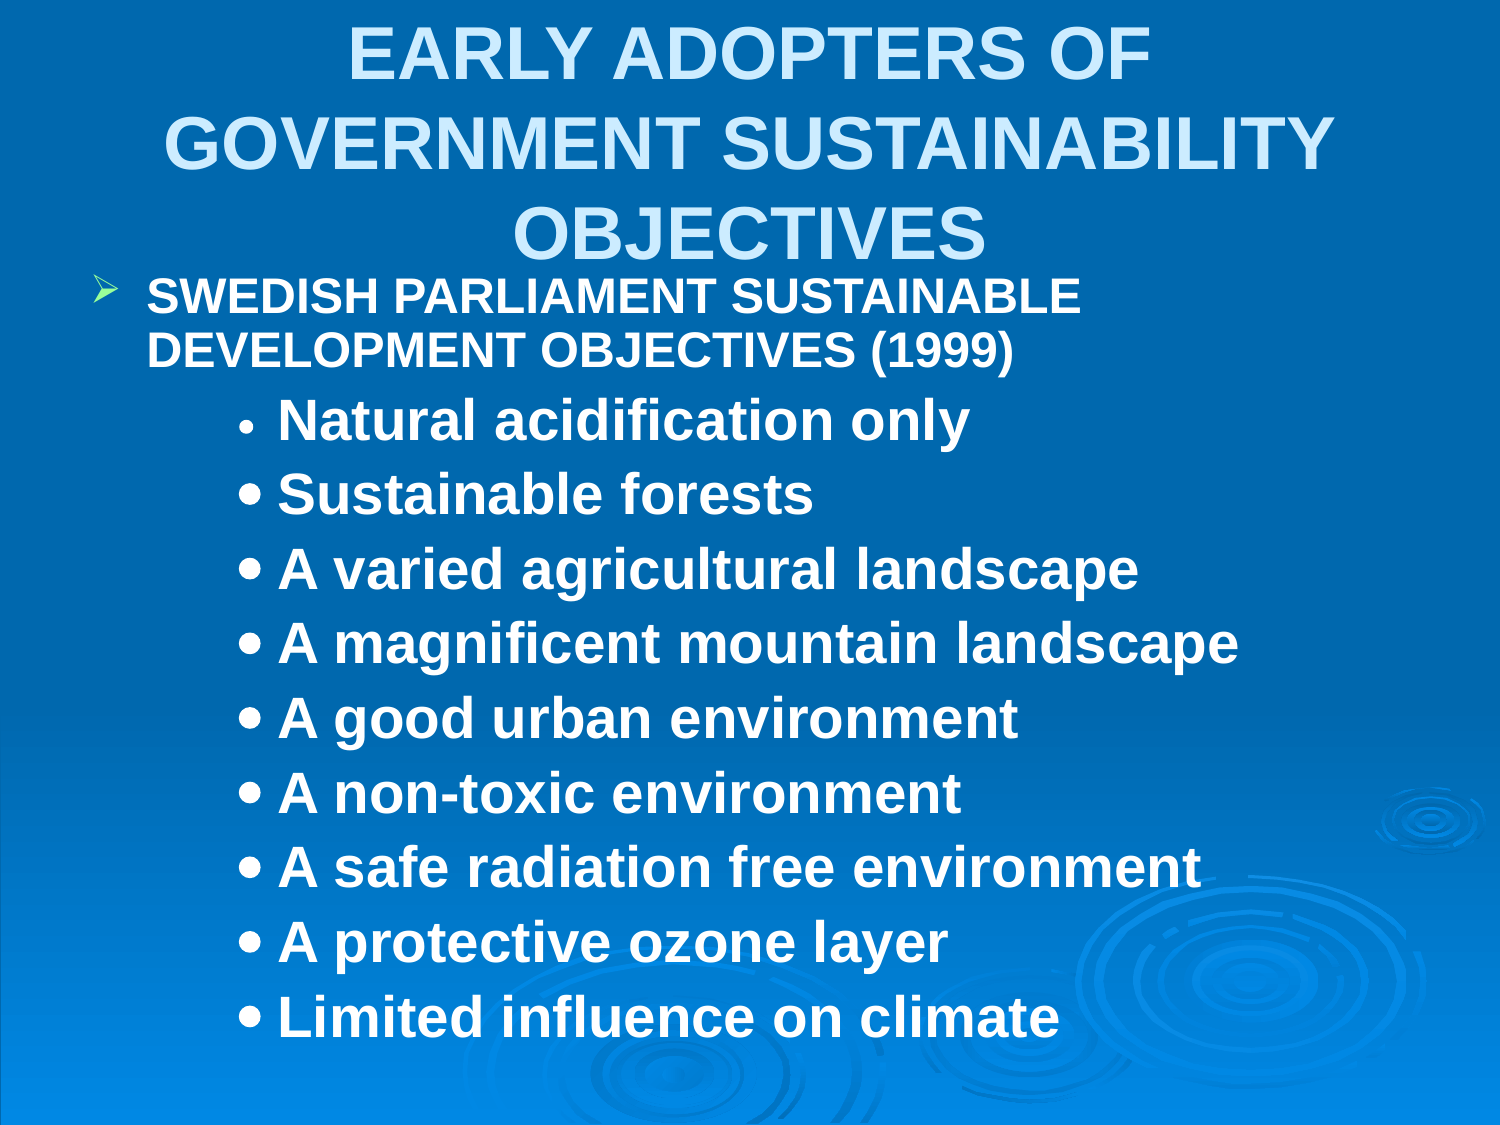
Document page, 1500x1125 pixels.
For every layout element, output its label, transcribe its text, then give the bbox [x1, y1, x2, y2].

title EARLY ADOPTERS OF GOVERNMENT SUSTAINABILITY OBJECTIVES [74, 45, 1426, 233]
list SWEDISH PARLIAMENT SUSTAINABLE DEVELOPMENT OBJECTIVES (1999)  Natural acidification only  Sustainable forests  A varied agricultural landscape  A magnificent mountain landscape  A good urban environment  A non-toxic environment  A safe radiation free environment  A protective ozone layer  Limited influence on climate [74, 262, 1426, 1006]
